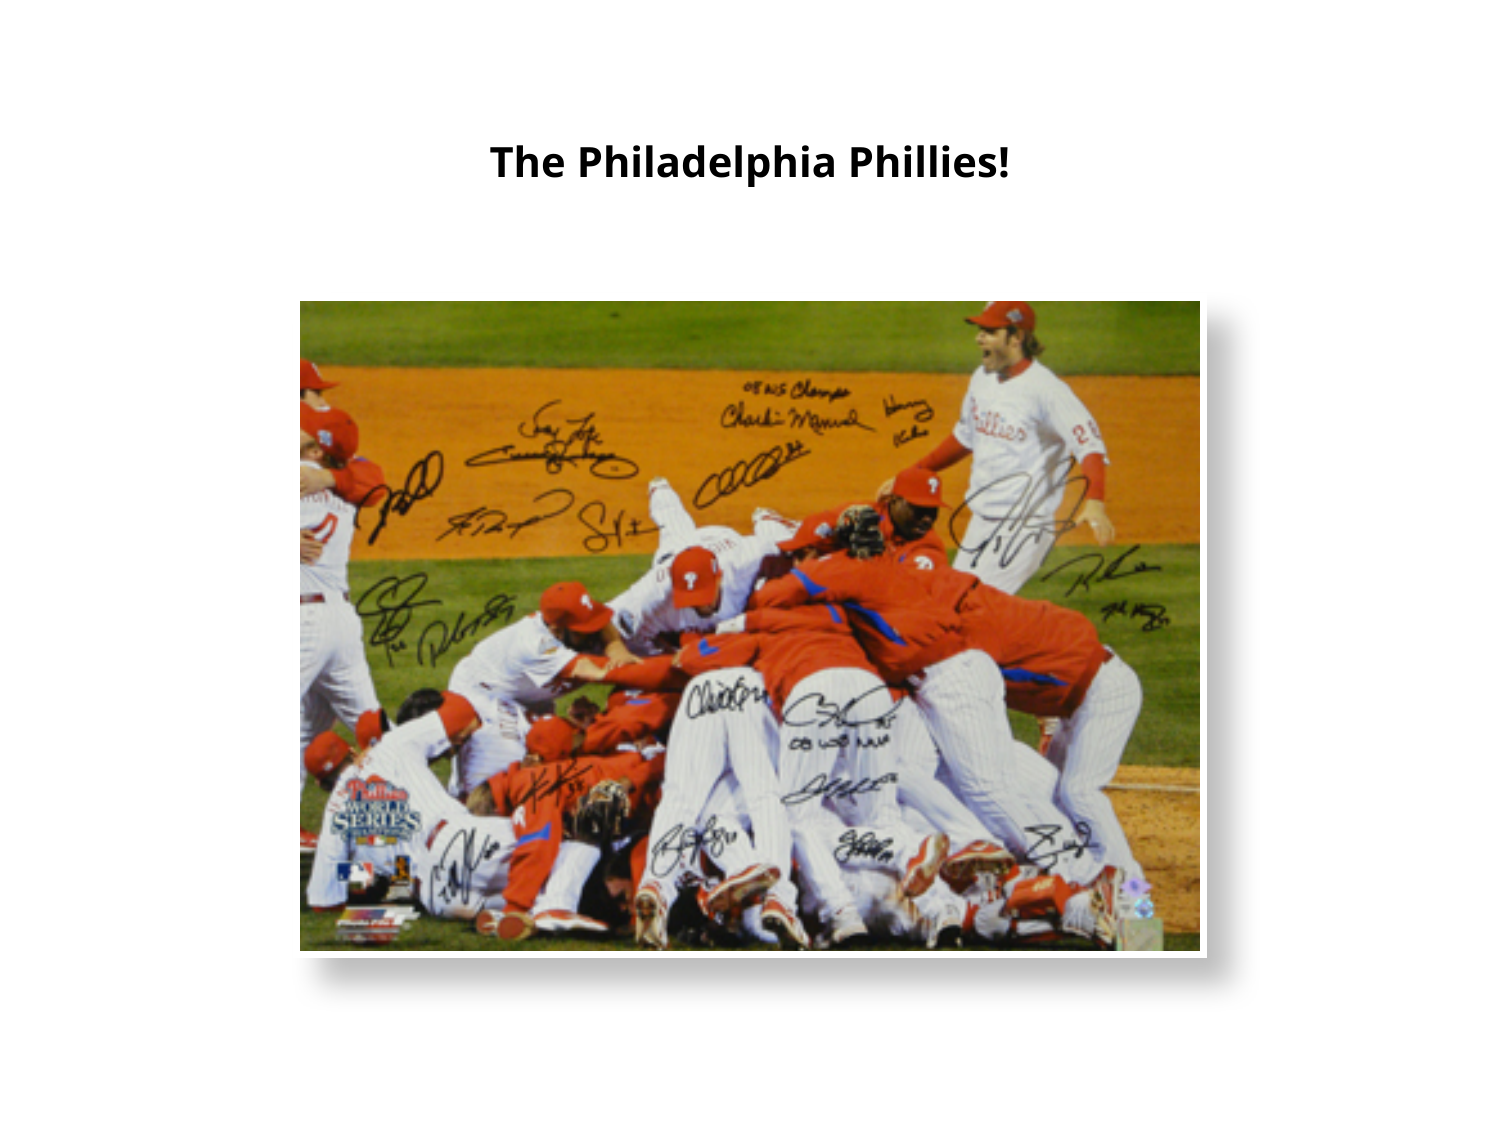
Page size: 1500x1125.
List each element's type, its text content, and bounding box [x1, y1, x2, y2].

picture [299, 300, 1201, 951]
title The Philadelphia Phillies! [300, 99, 1200, 186]
